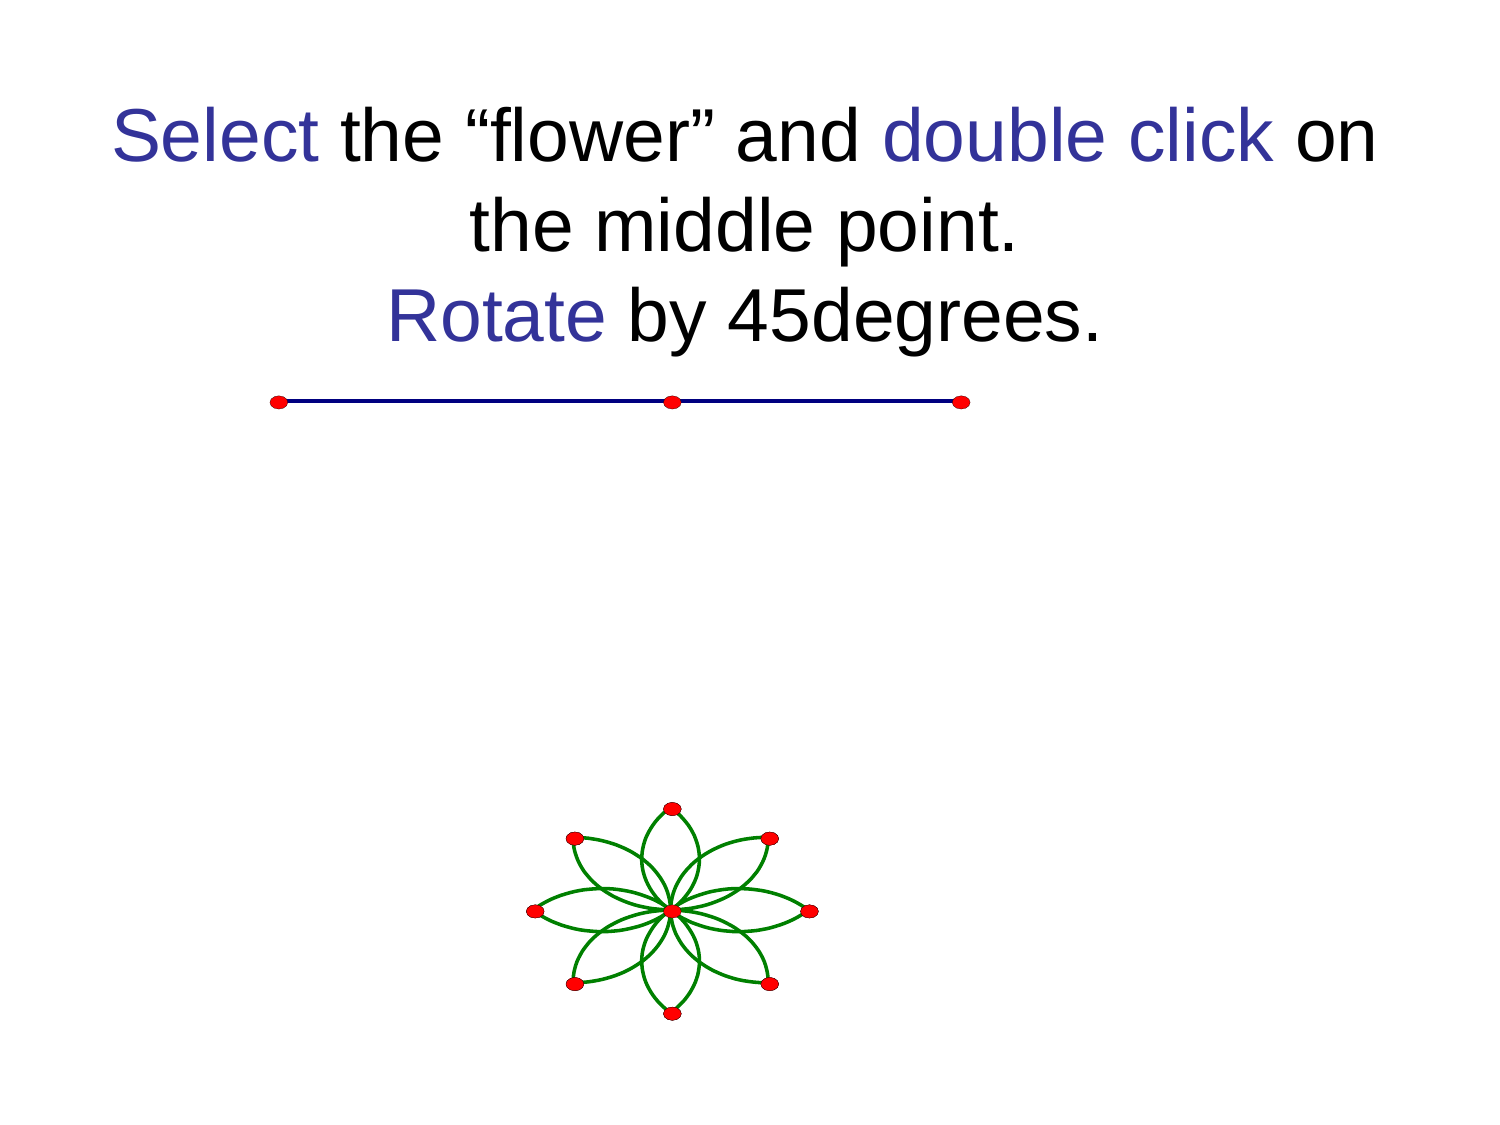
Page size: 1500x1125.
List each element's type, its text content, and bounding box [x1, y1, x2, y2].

title Select the “flower” and double click on the middle point. Rotate by 45degrees. [64, 44, 1426, 398]
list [229, 365, 1011, 1024]
